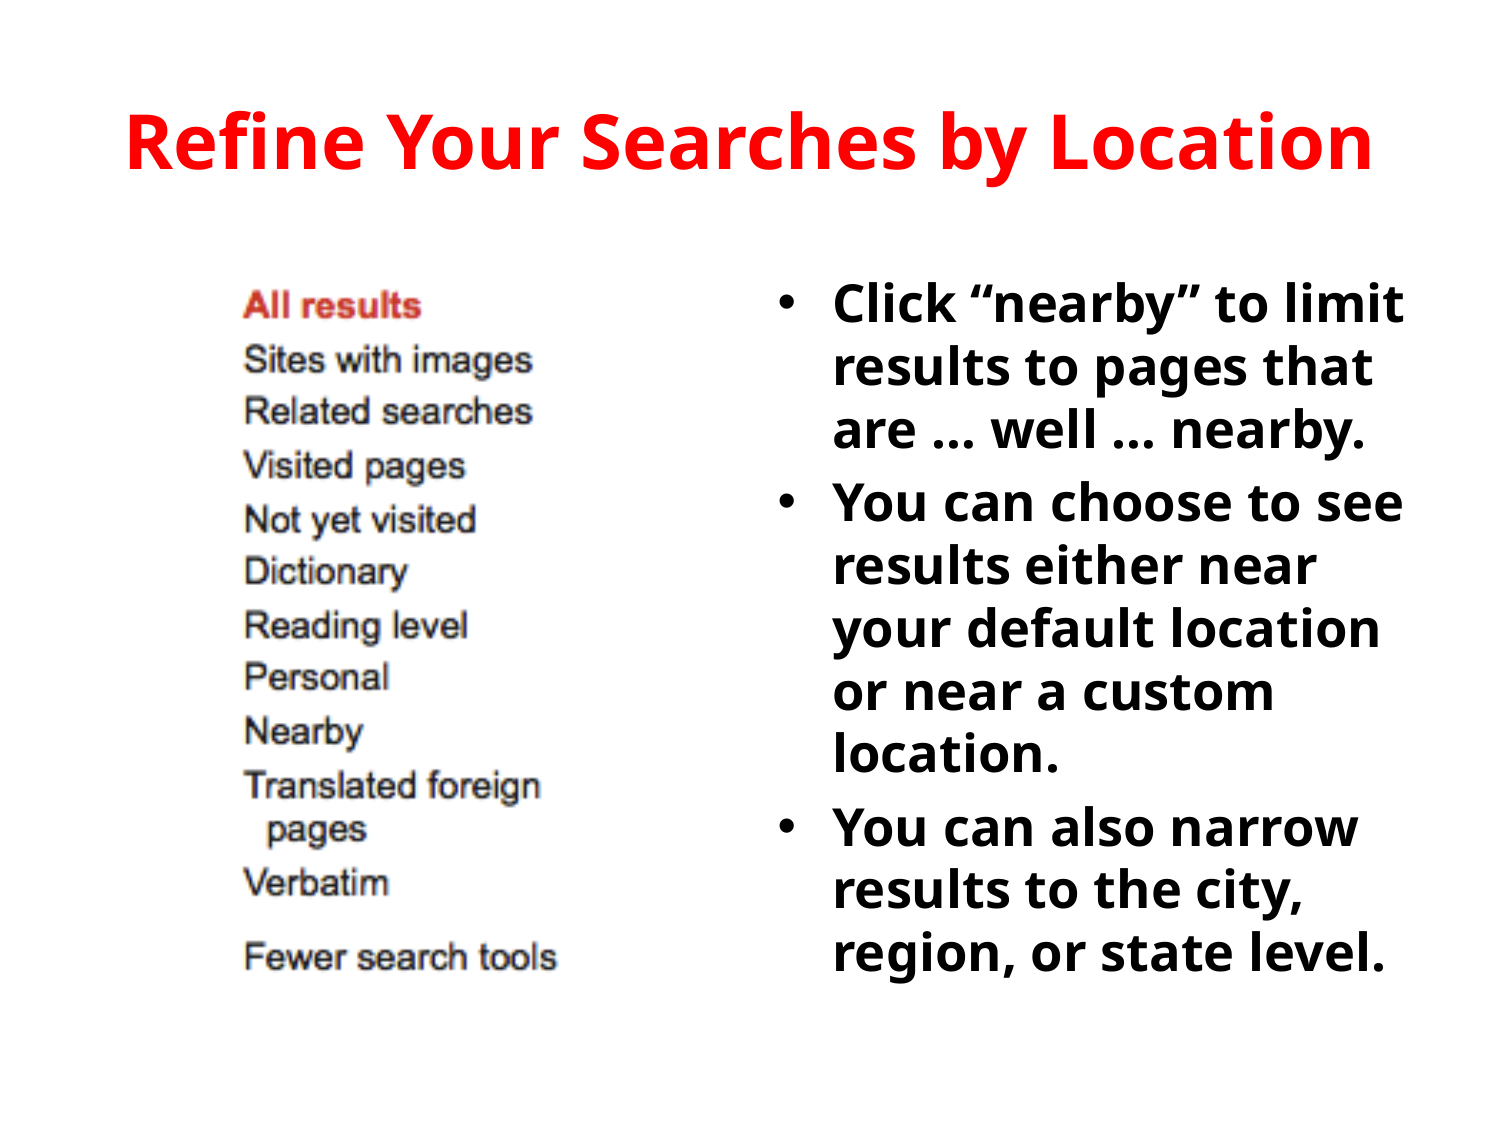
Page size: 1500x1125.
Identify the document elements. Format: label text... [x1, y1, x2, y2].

title Refine Your Searches by Location [75, 45, 1425, 233]
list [74, 262, 738, 1006]
list Click “nearby” to limit results to pages that are … well … nearby. You can choose to see results either near your default location or near a custom location. You can also narrow results to the city, region, or state level. [762, 262, 1425, 1005]
